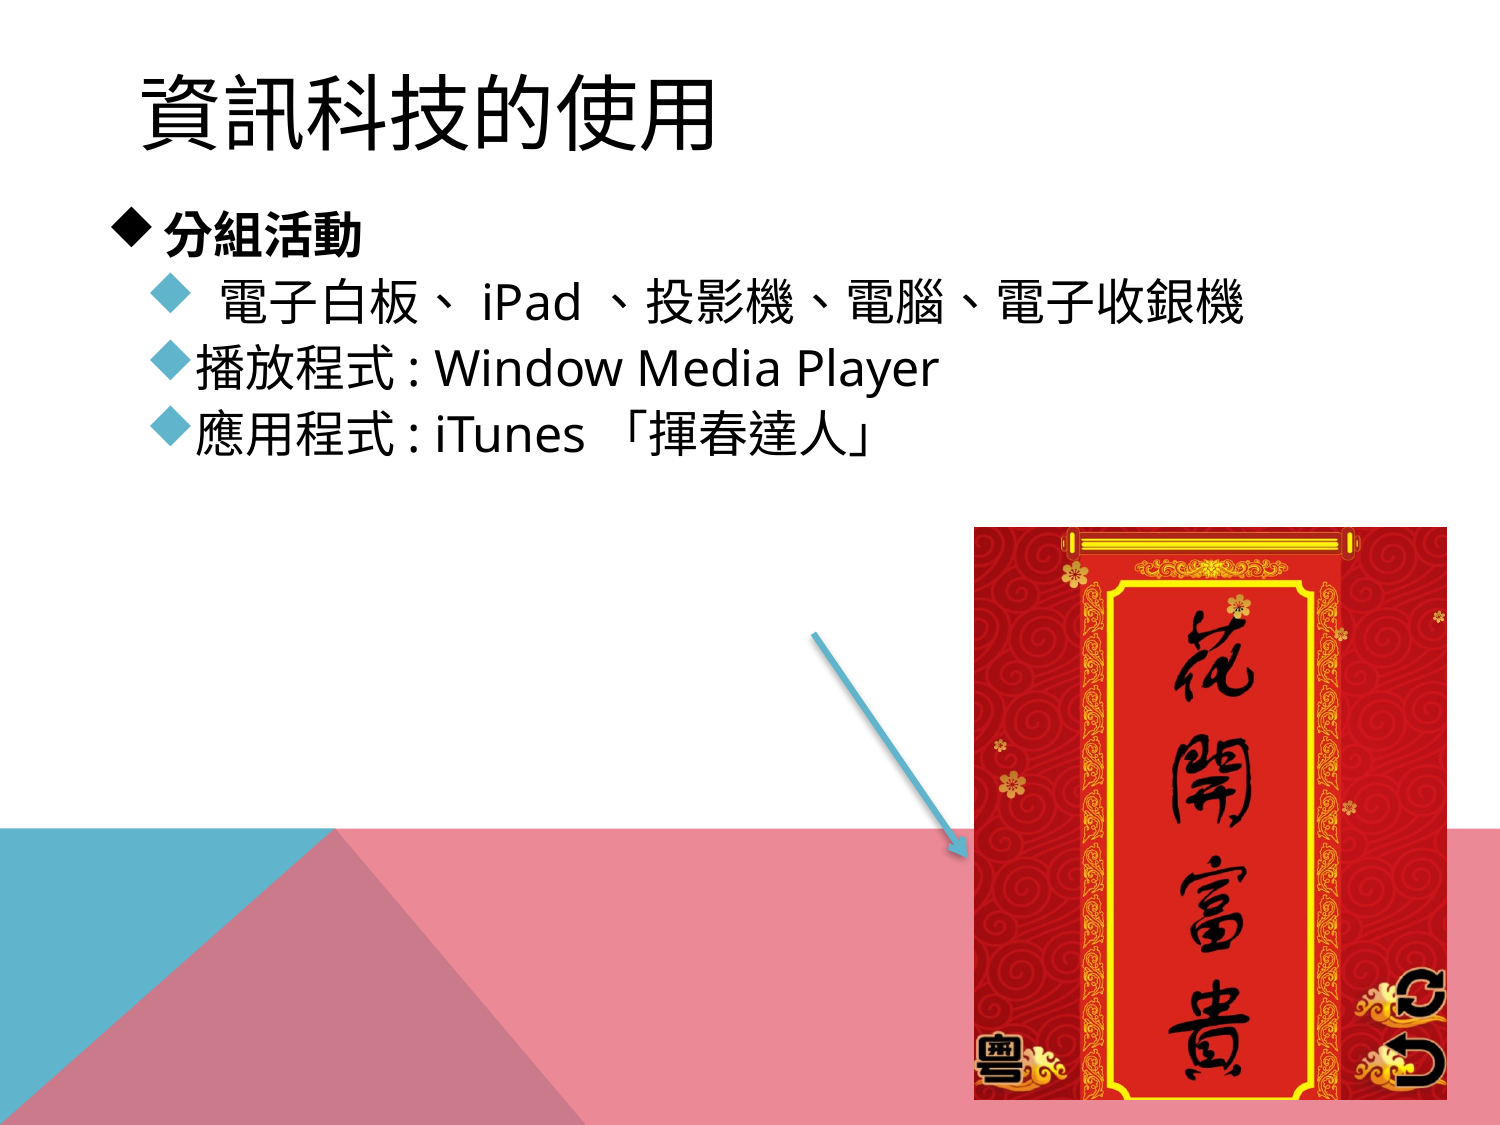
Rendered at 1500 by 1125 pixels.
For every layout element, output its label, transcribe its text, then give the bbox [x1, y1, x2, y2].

picture [974, 526, 1448, 1101]
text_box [813, 633, 968, 858]
list 分組活動 電子白板、iPad、投影機、電腦、電子收銀機 播放程式: Window Media Player 應用程式: iTunes「揮春達人」 [91, 196, 1326, 1016]
title 資訊科技的使用 [123, 66, 1358, 157]
